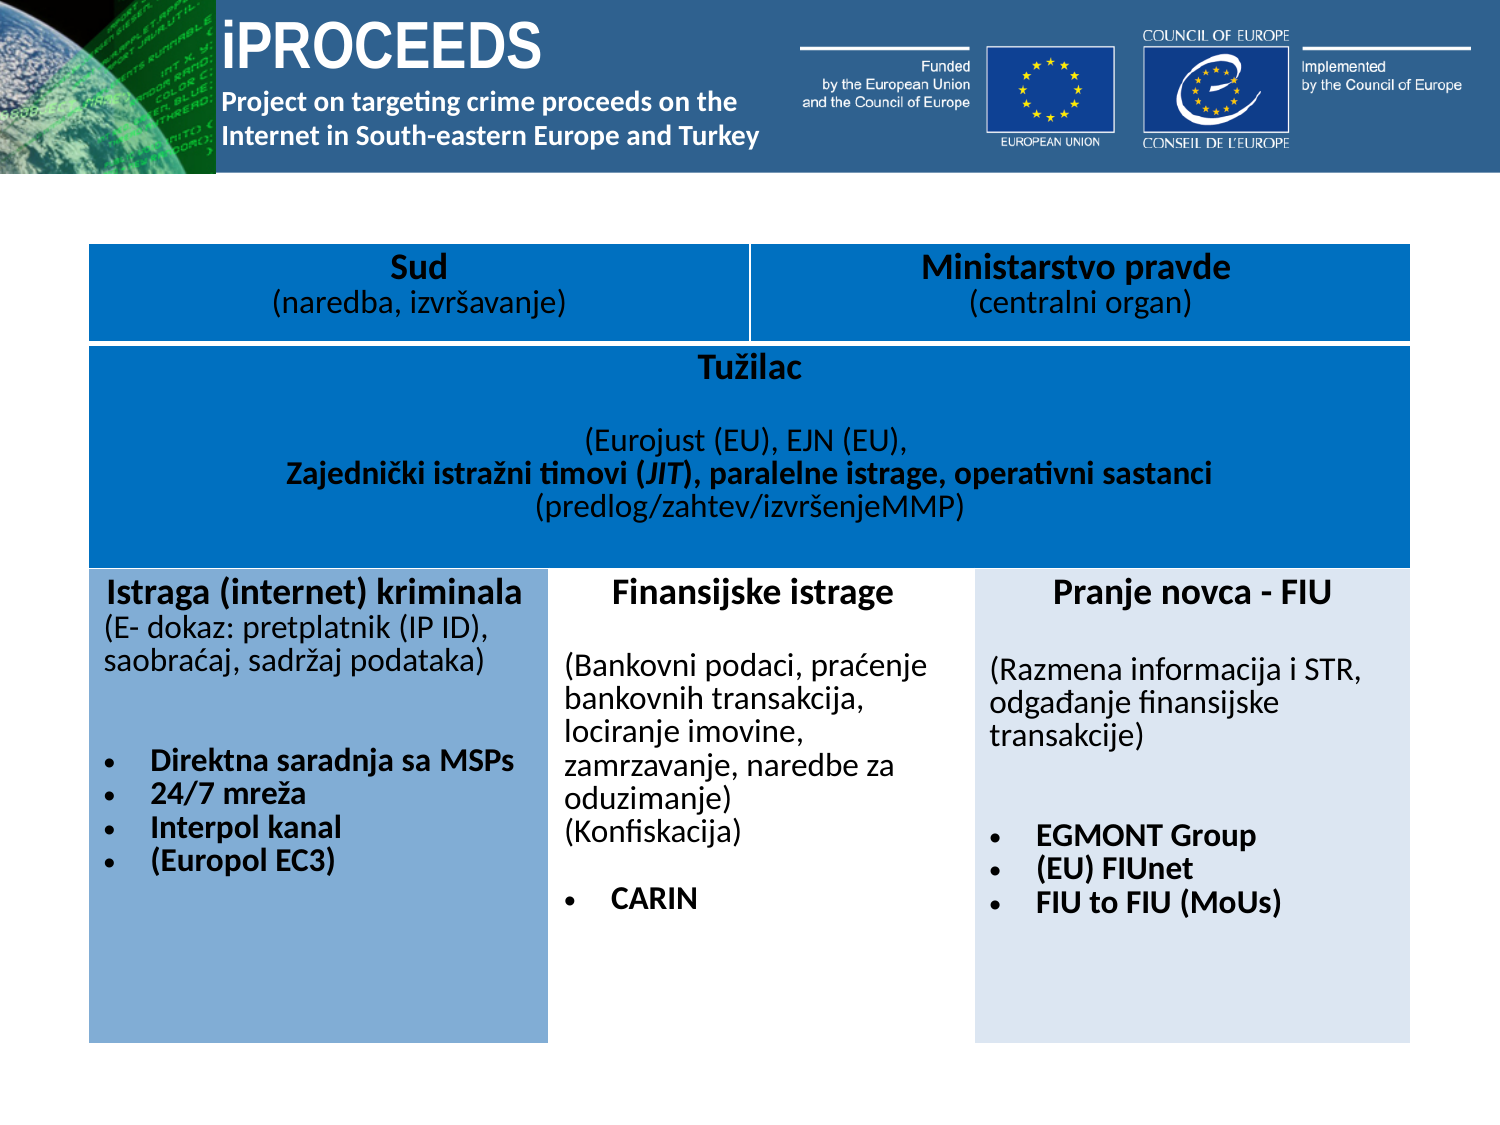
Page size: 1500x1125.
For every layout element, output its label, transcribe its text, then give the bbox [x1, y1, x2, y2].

picture [800, 30, 1471, 148]
table_cell Finansijske istrage (Bankovni podaci, praćenje bankovnih transakcija, lociranje imovine, zamrzavanje, naredbe za oduzimanje) (Konfiskacija) CARIN [550, 569, 974, 1043]
table_cell Pranje novca - FIU (Razmena informacija i STR, odgađanje finansijske transakcije) EGMONT Group (EU) FIUnet FIU to FIU (MoUs) [975, 569, 1410, 1043]
picture [0, 0, 216, 174]
table_header Sud (naredba, izvršavanje) [89, 244, 749, 341]
table_header Ministarstvo pravde (centralni organ) [751, 244, 1410, 341]
table_cell Istraga (internet) kriminala (E- dokaz: pretplatnik (IP ID), saobraćaj, sadržaj podataka) Direktna saradnja sa MSPs 24/7 mreža Interpol kanal (Europol EC3) [89, 569, 548, 1043]
table_cell Tužilac (Eurojust (EU), EJN (EU), Zajednički istražni timovi (JIT), paralelne istrage, operativni sastanci (predlog/zahtev/izvršenjeMMP) [89, 346, 1410, 568]
